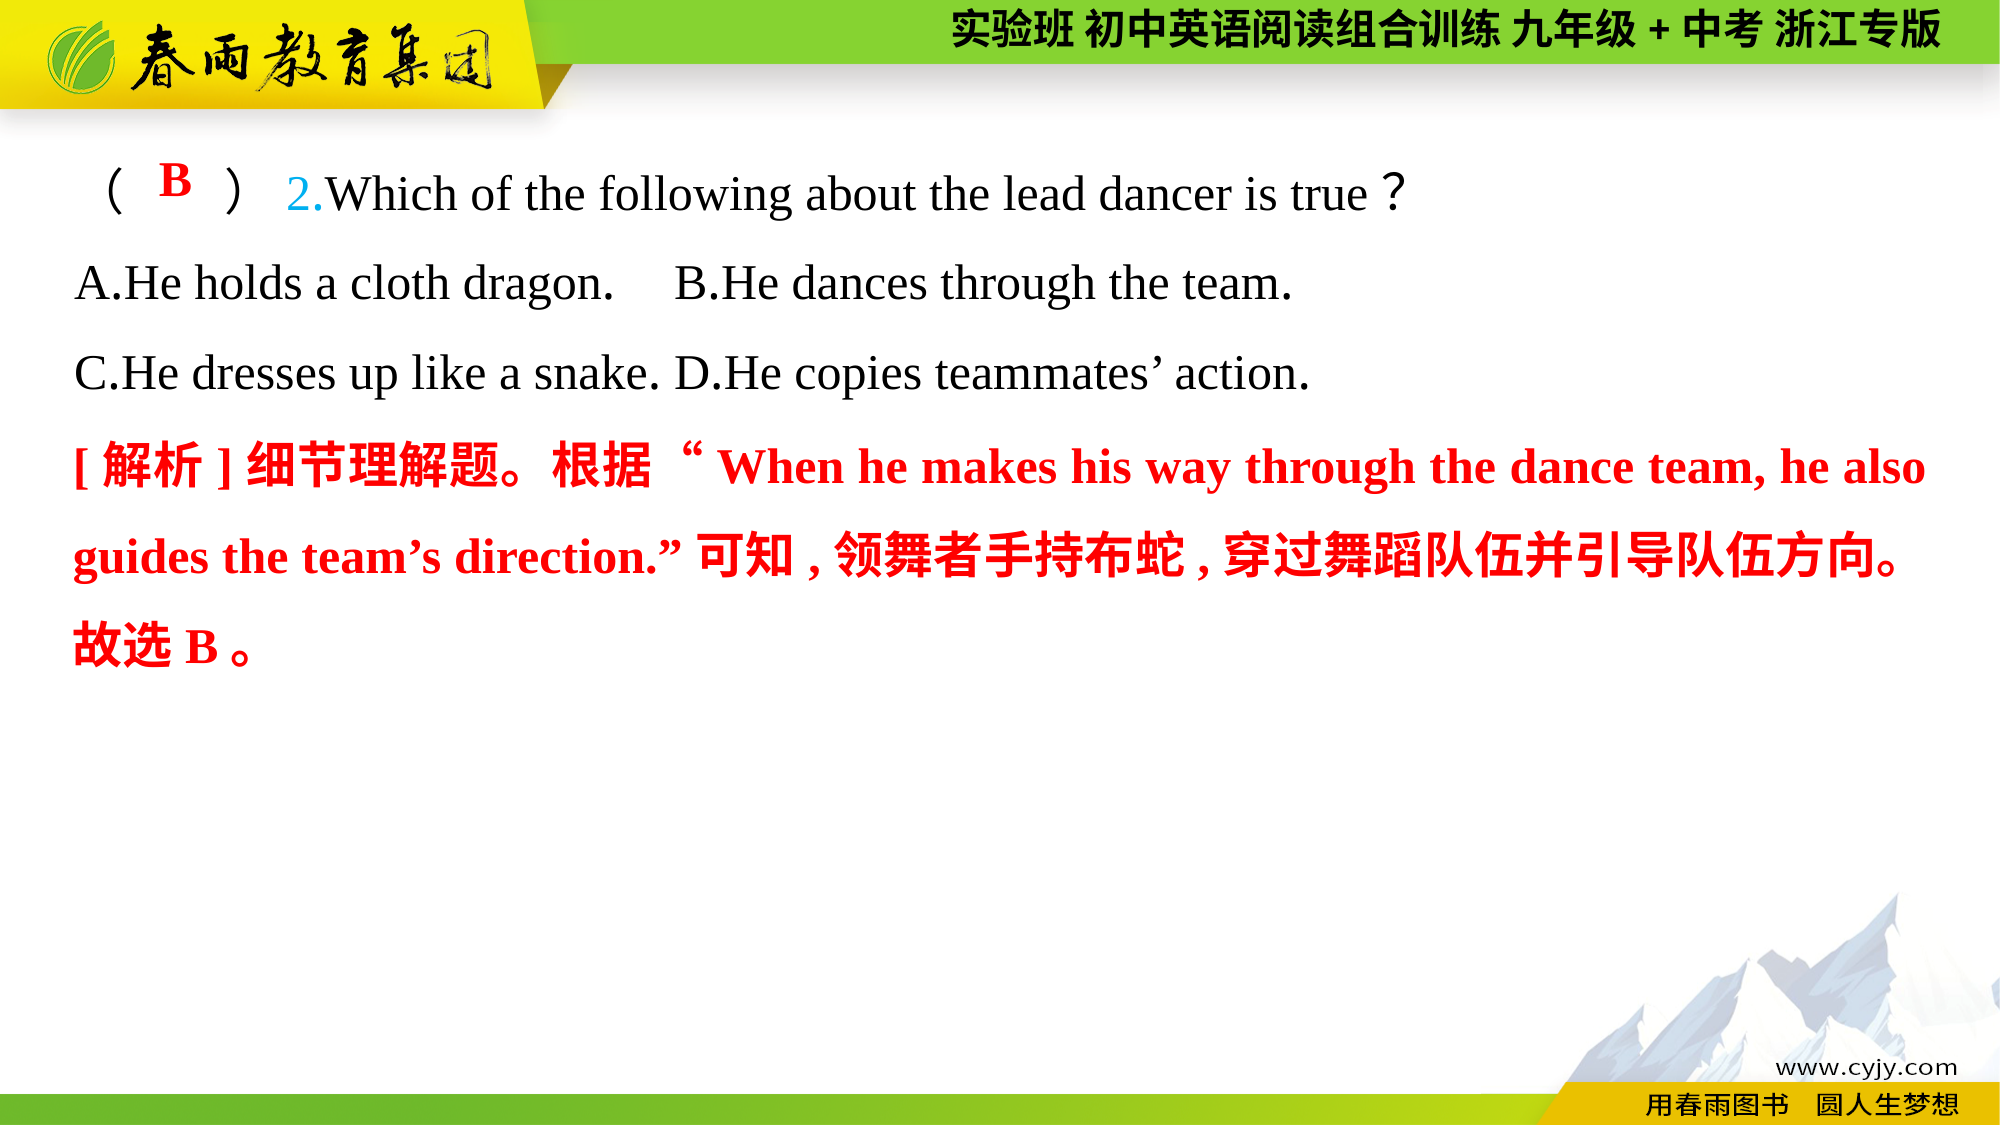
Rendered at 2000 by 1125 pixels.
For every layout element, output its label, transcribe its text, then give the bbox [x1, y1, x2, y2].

text_box B [144, 139, 208, 215]
text_box [解析]细节理解题。根据“When he makes his way through the dance team, he also guides the team’s direction.”可知,领舞者手持布蛇,穿过舞蹈队伍并引导队伍方向。故选B。 [57, 396, 1943, 682]
picture [0, 0, 2000, 1125]
list （ ）2.Which of the following about the lead dancer is true？ A.He holds a cloth dragon. B.He dances through the team. C.He dresses up like a snake. D.He copies teammates’ action. [59, 122, 1944, 399]
